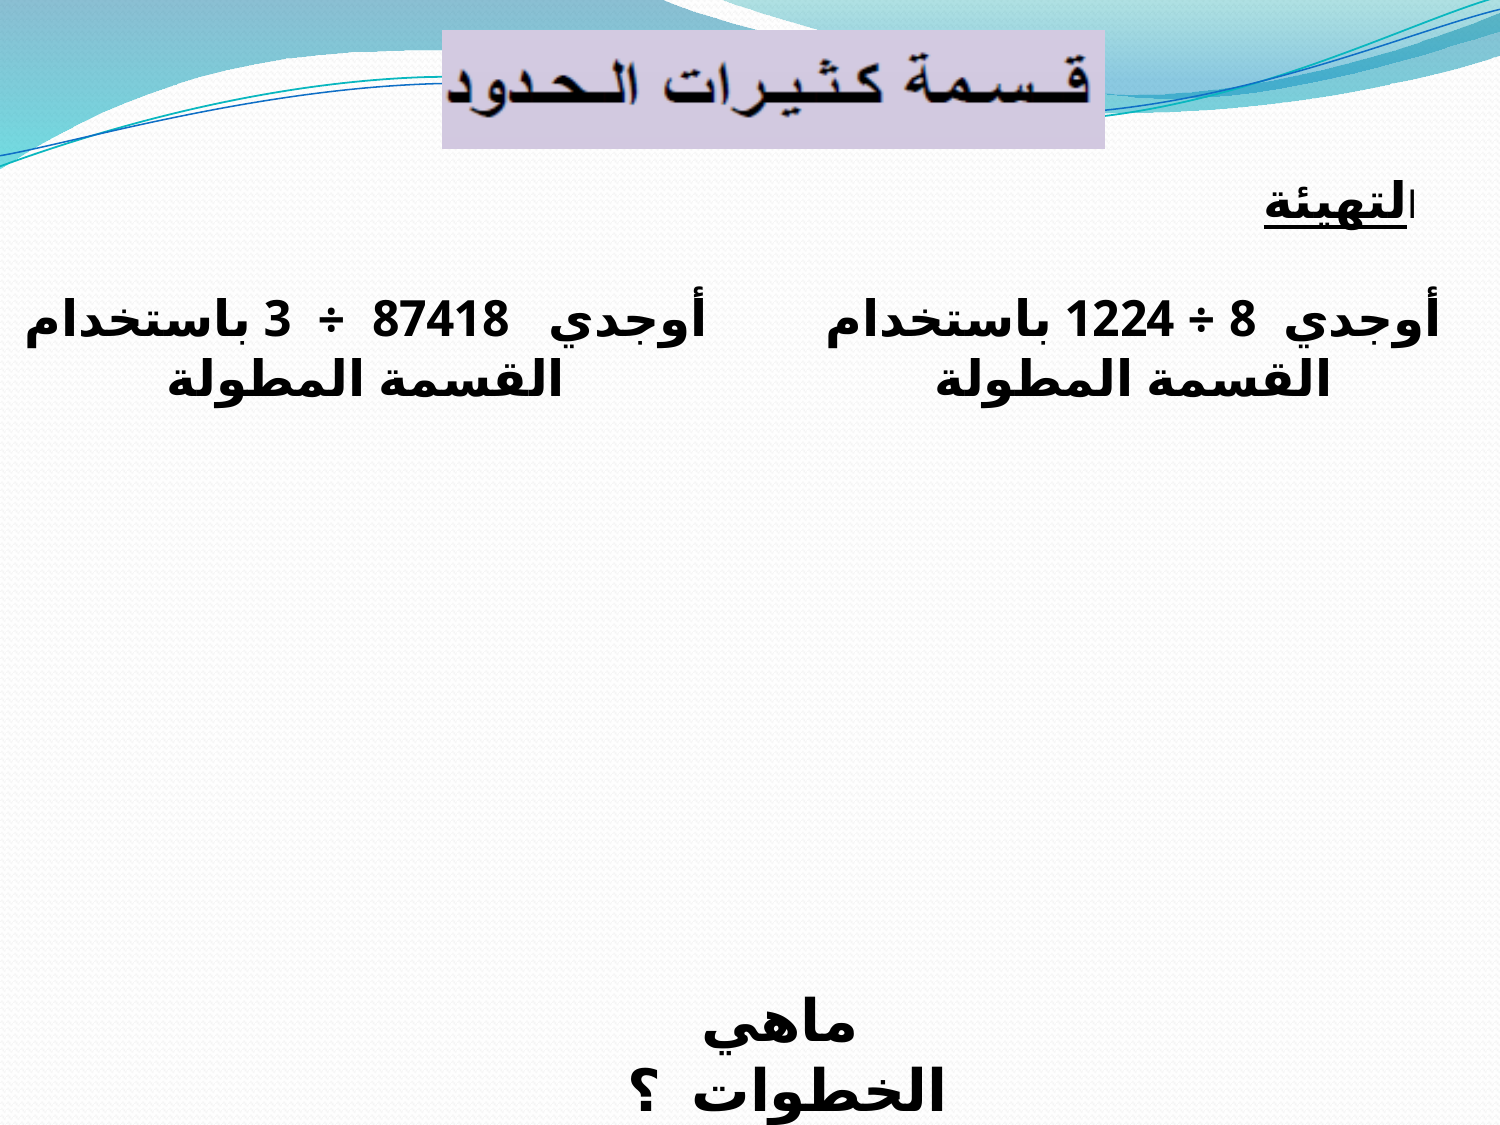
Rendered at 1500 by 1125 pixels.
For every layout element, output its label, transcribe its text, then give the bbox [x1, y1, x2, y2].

text_box ماهي الخطوات ؟ [584, 975, 975, 1125]
text_box التهيئة [1246, 160, 1435, 236]
text_box أوجدي 8 ÷ 1224 باستخدام القسمة المطولة [767, 278, 1500, 414]
text_box أوجدي 87418 ÷ 3 باستخدام القسمة المطولة [0, 278, 733, 414]
picture [442, 30, 1105, 150]
